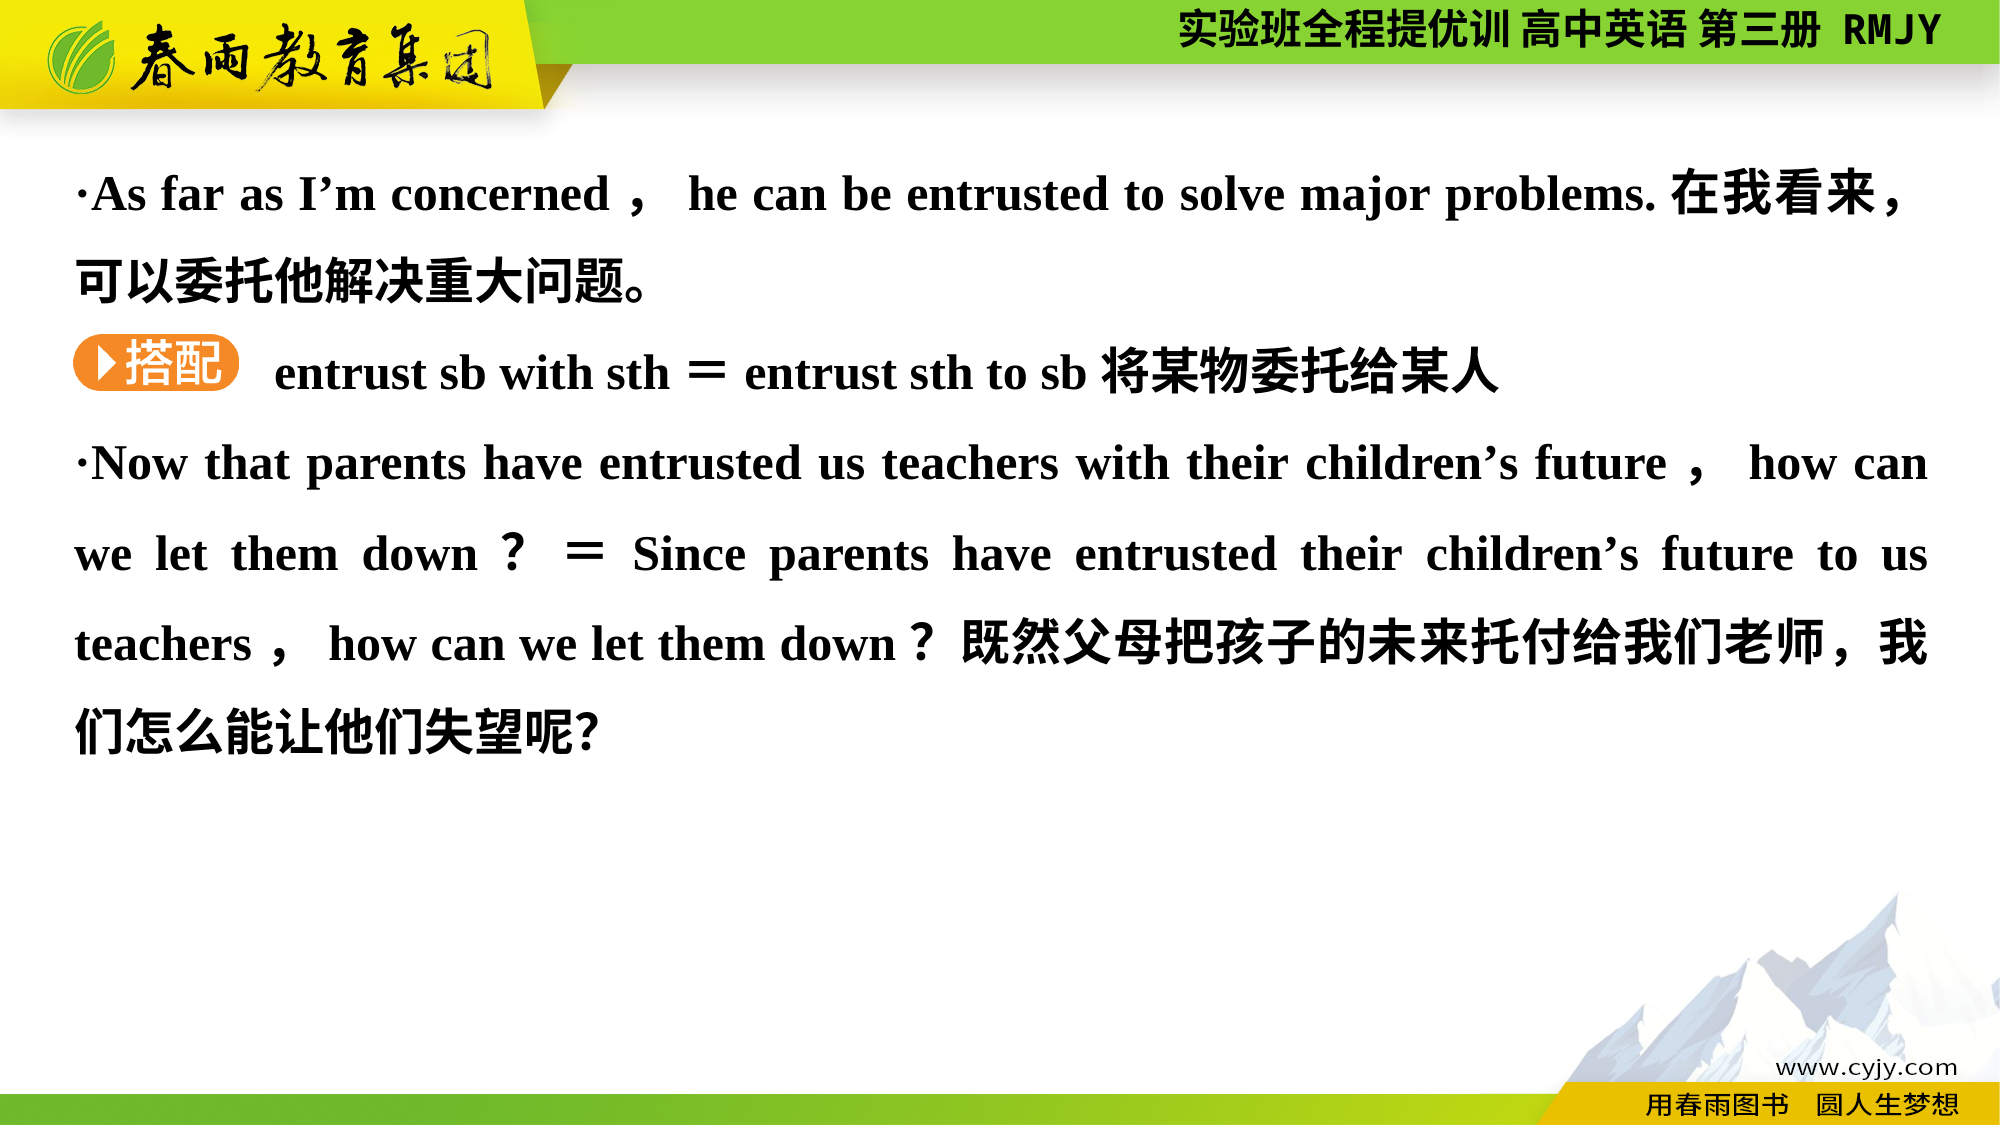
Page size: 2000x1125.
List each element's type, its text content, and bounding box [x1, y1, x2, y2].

list ·As far as I’m concerned，he can be entrusted to solve major problems.在我看来，可以委托他解决重大问题。 entrust sb with sth＝entrust sth to sb将某物委托给某人 ·Now that parents have entrusted us teachers with their children’s future，how can we let them down？＝Since parents have entrusted their children’s future to us teachers，how can we let them down？既然父母把孩子的未来托付给我们老师，我们怎么能让他们失望呢？ [59, 122, 1944, 763]
picture [0, 0, 2000, 1125]
